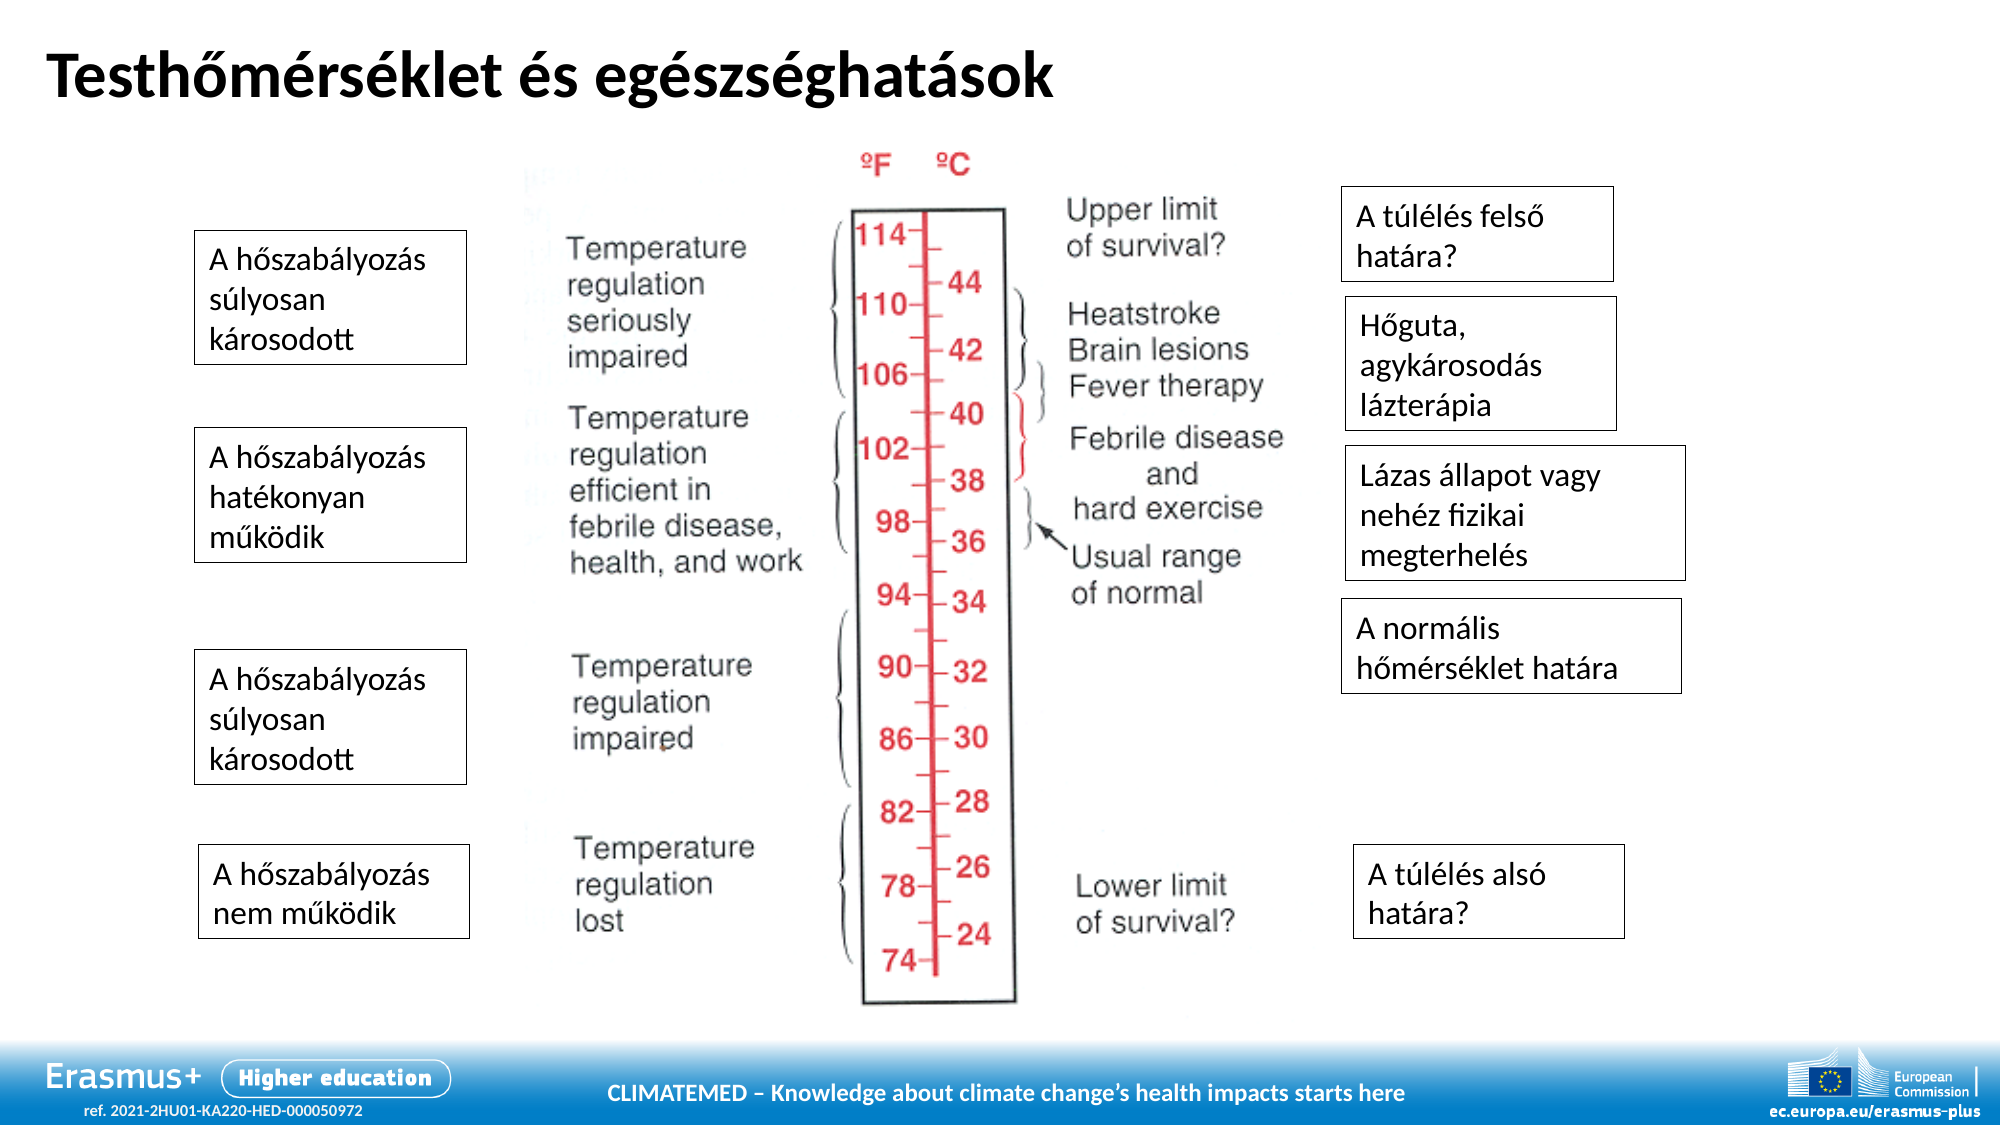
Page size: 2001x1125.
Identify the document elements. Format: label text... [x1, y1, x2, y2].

text_box A hőszabályozás nem működik [198, 844, 470, 939]
text_box A túlélés felső határa? [1341, 186, 1614, 282]
text_box A normális hőmérséklet határa [1341, 598, 1682, 694]
text_box A túlélés alsó határa? [1353, 844, 1625, 939]
title Testhőmérséklet és egészséghatások [31, 31, 1984, 122]
picture [0, 128, 2000, 1125]
text_box A hőszabályozás hatékonyan működik [194, 427, 467, 563]
text_box Hőguta, agykárosodás lázterápia [1345, 296, 1617, 431]
text_box A hőszabályozás súlyosan károsodott [194, 230, 467, 365]
text_box Lázas állapot vagy nehéz fizikai megterhelés [1345, 445, 1686, 581]
text_box A hőszabályozás súlyosan károsodott [194, 649, 467, 785]
